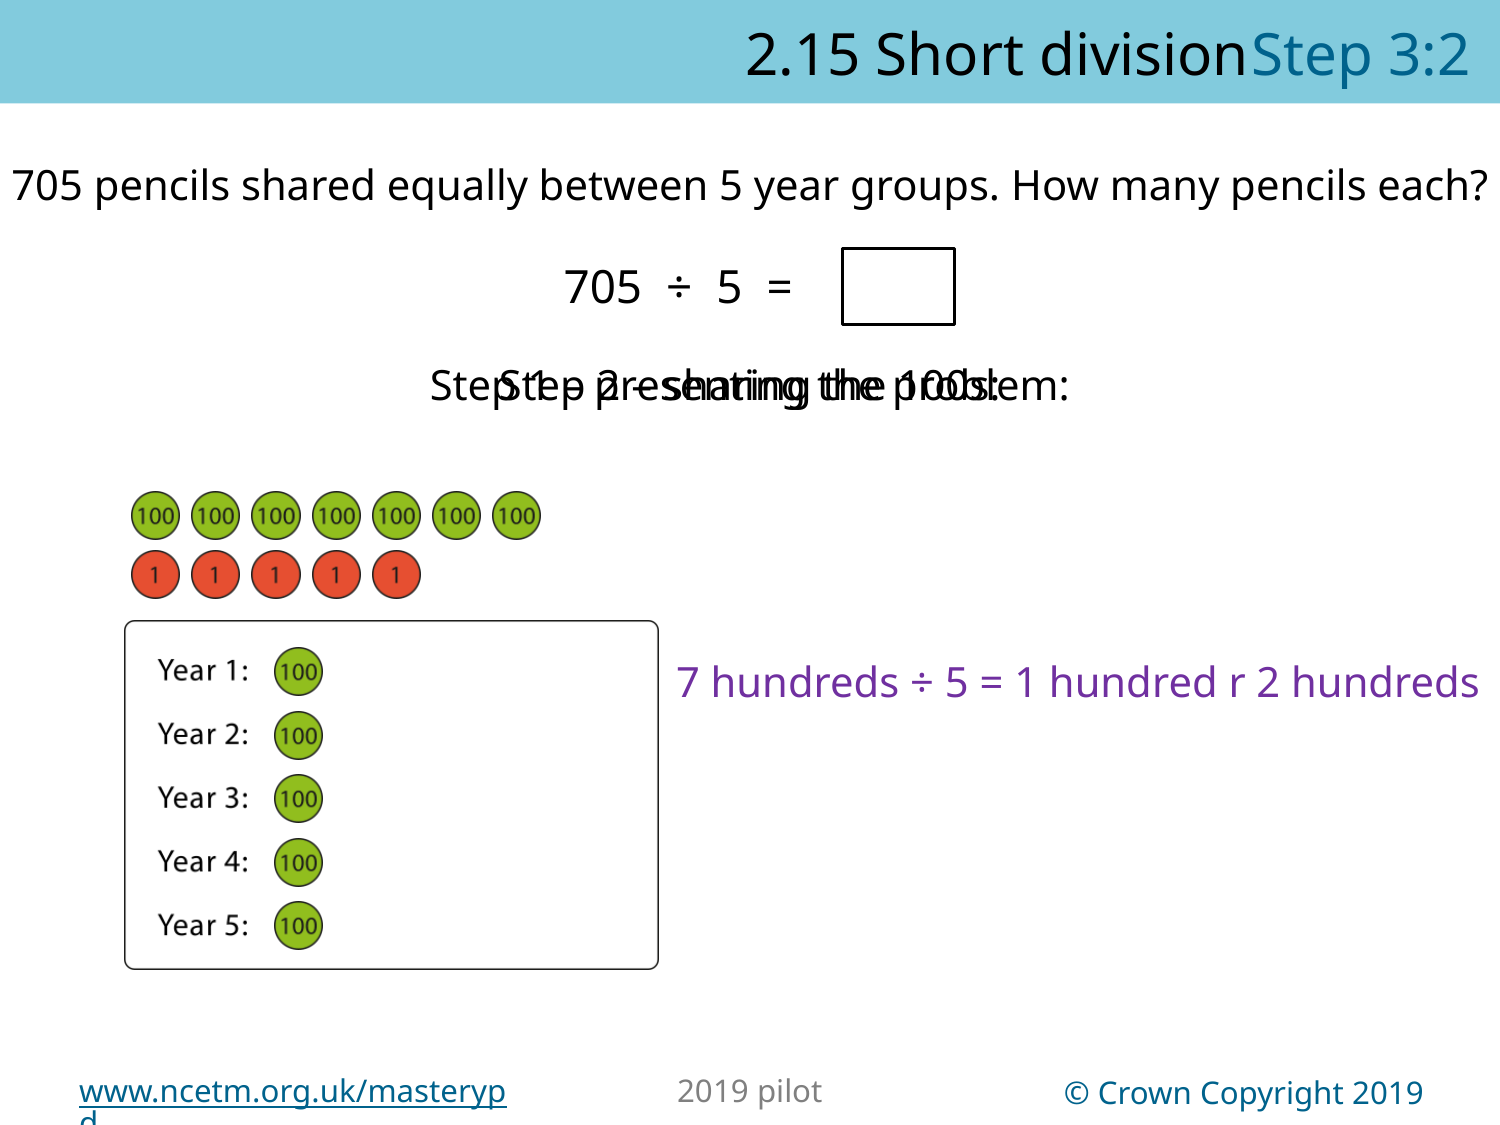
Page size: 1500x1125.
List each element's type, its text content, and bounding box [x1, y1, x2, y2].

text_box 705 ÷ 5 = [548, 250, 808, 321]
picture [191, 491, 241, 540]
picture [191, 550, 241, 600]
picture [131, 550, 180, 600]
text_box [842, 248, 955, 325]
picture [432, 491, 481, 540]
text_box Step 2 – sharing the 100s: [483, 351, 1017, 417]
picture [311, 550, 361, 600]
picture [372, 550, 421, 600]
text_box Step 1 – presenting the problem: [1017, 351, 1086, 417]
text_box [274, 647, 324, 950]
text_box Step 1 – presenting the problem: [414, 351, 483, 417]
picture [492, 491, 542, 540]
text_box 7 hundreds ÷ 5 = 1 hundred r 2 hundreds [663, 648, 1496, 714]
picture [251, 491, 301, 540]
text_box 705 pencils shared equally between 5 year groups. How many pencils each? [0, 150, 1500, 216]
picture [311, 491, 361, 540]
list 2.15 Short division Step 3:2 [0, 0, 1500, 104]
picture [251, 550, 301, 600]
picture [123, 620, 659, 970]
picture [372, 491, 421, 540]
picture [131, 491, 180, 540]
